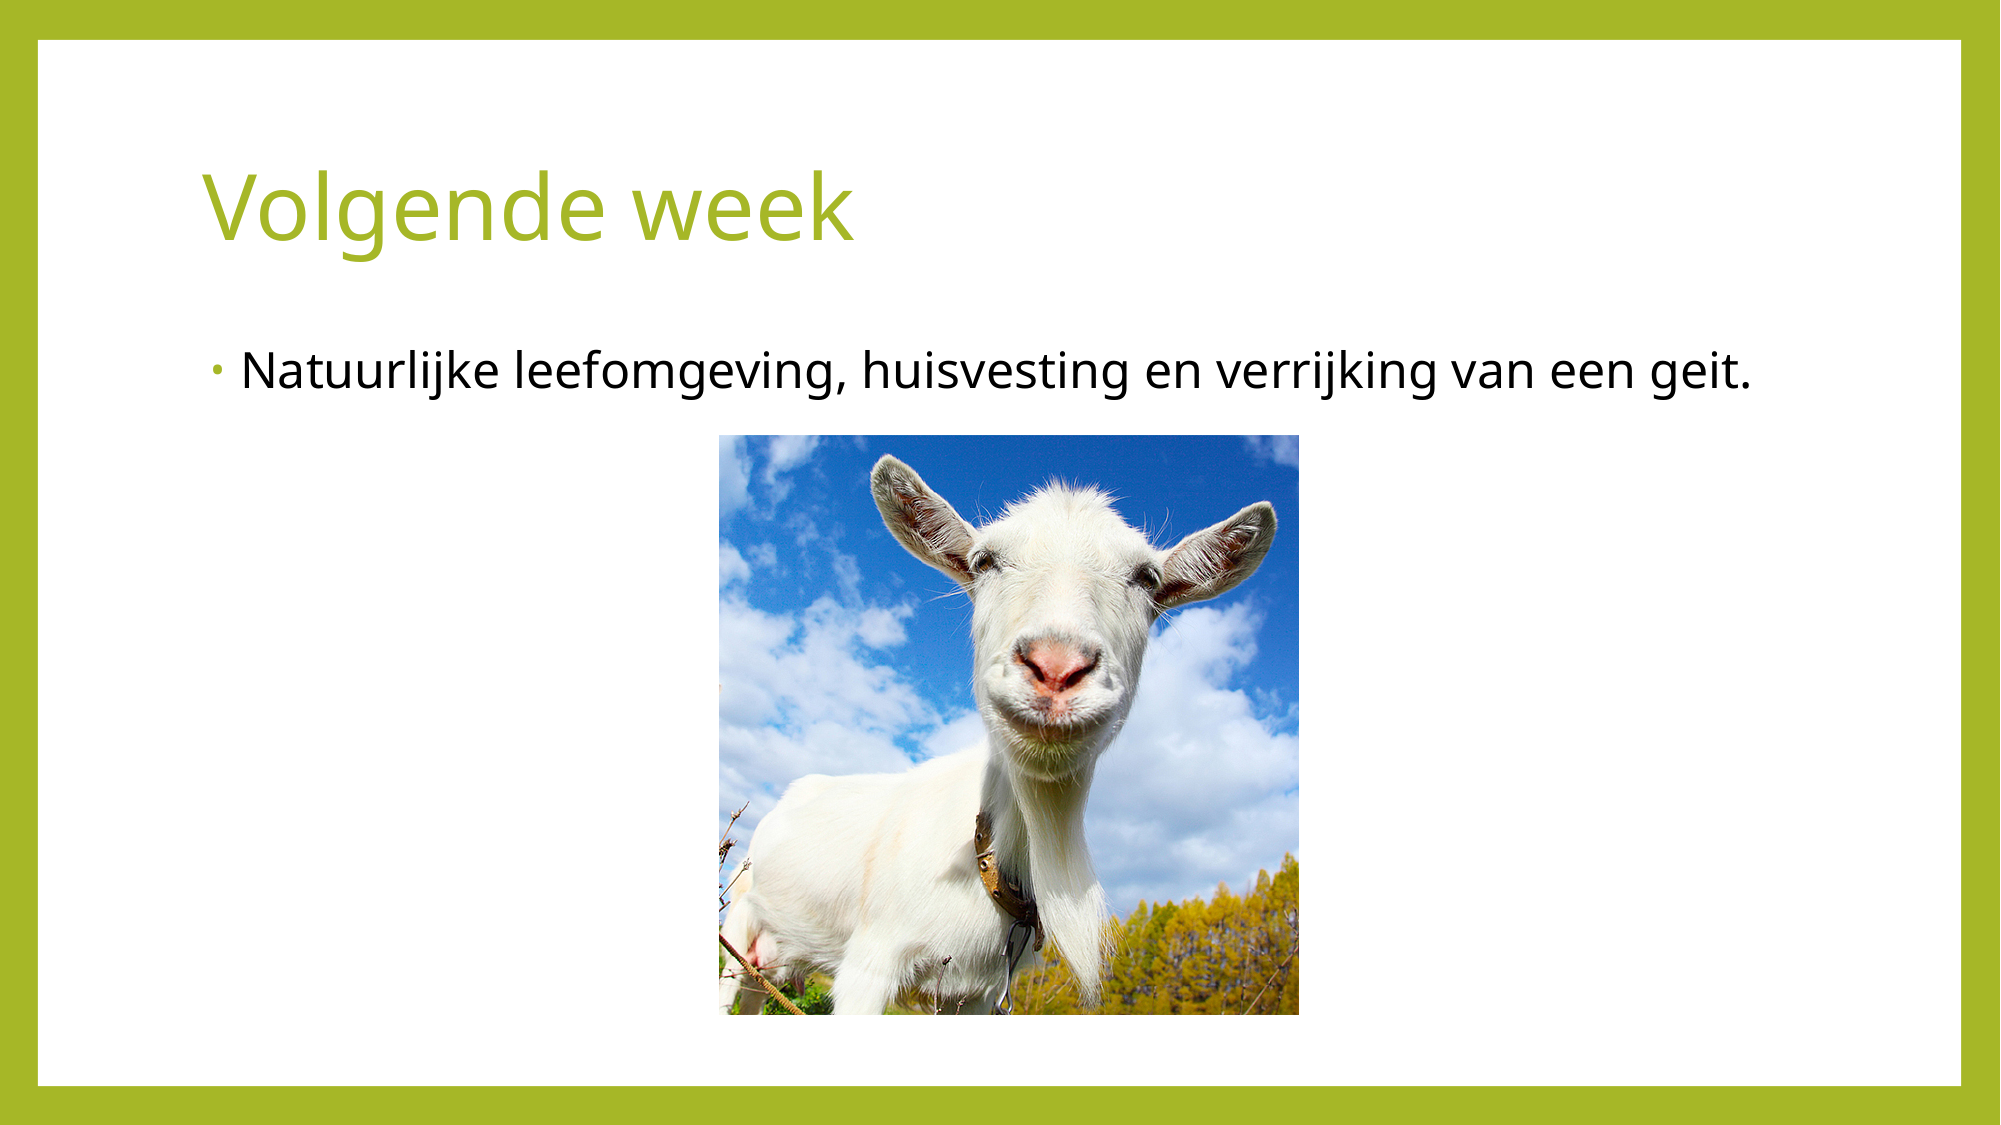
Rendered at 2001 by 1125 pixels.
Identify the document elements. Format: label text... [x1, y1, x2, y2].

picture [718, 435, 1299, 1016]
title Volgende week [187, 99, 1808, 323]
list Natuurlijke leefomgeving, huisvesting en verrijking van een geit. [187, 337, 1808, 1000]
